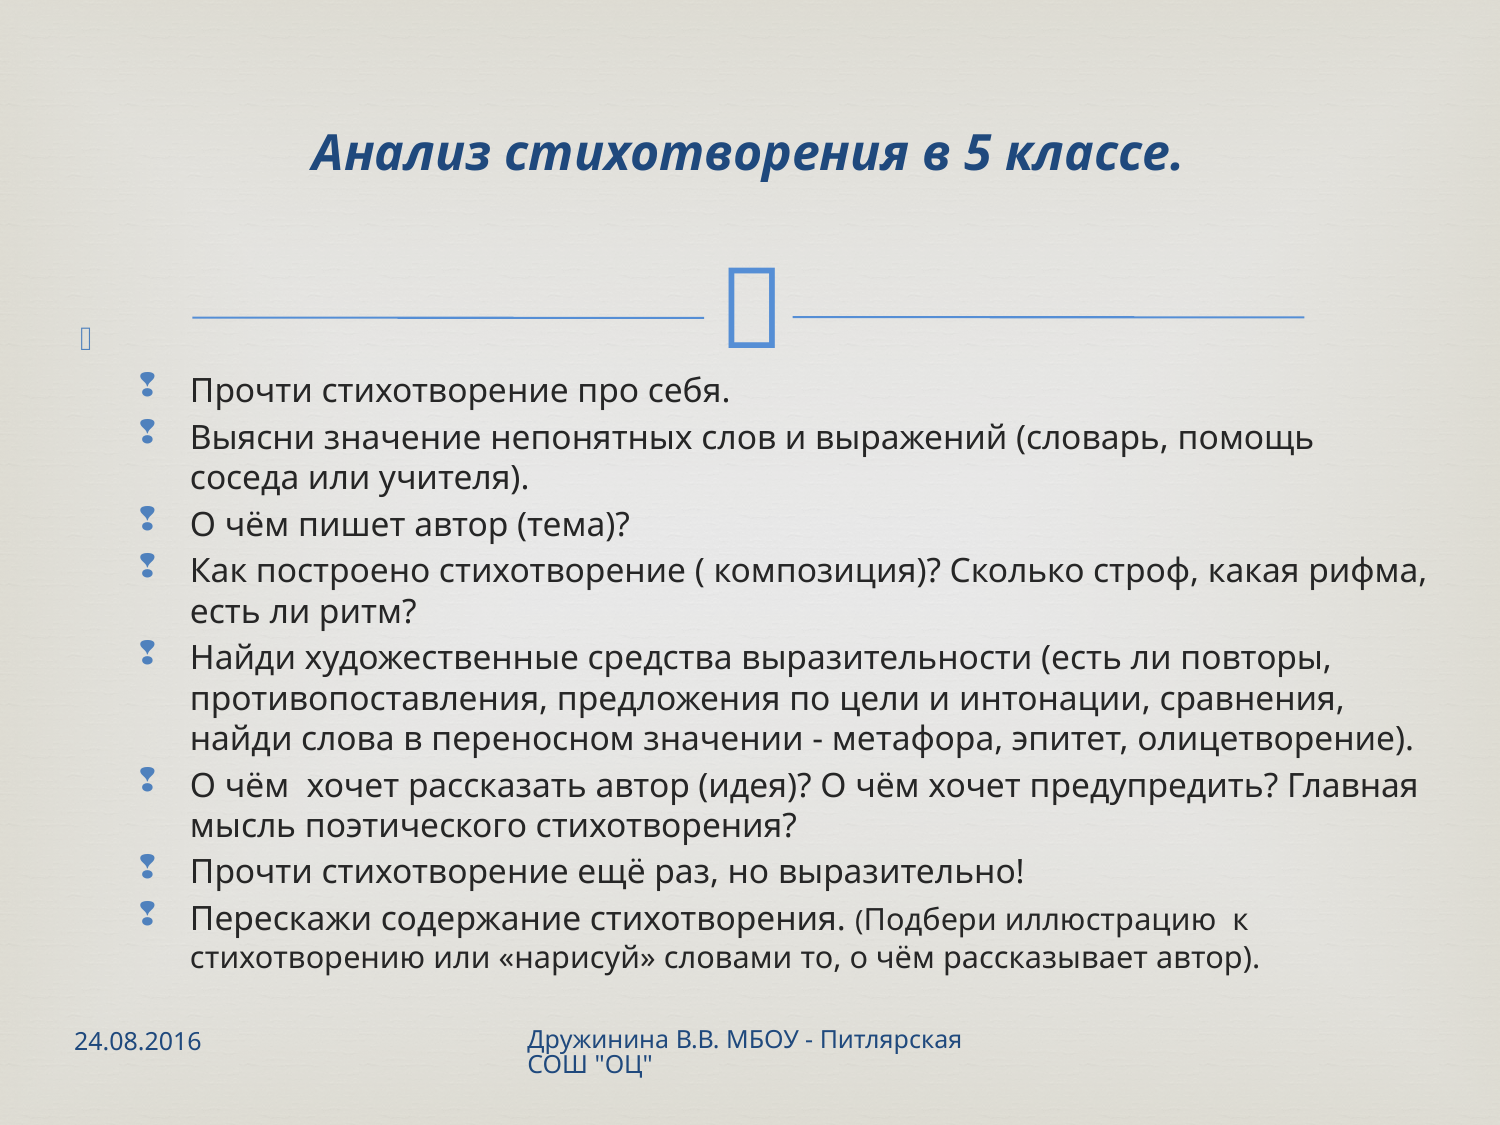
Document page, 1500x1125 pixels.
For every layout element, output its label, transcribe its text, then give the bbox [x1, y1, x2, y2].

footer Дружинина В.В. МБОУ - Питлярская СОШ "ОЦ" [512, 1010, 988, 1071]
list Прочти стихотворение про себя. Выясни значение непонятных слов и выражений (словарь, помощь соседа или учителя). О чём пишет автор (тема)? Как построено стихотворение ( композиция)? Сколько строф, какая рифма, есть ли ритм? Найди художественные средства выразительности (есть ли повторы, противопоставления, предложения по цели и интонации, сравнения, найди слова в переносном значении - метафора, эпитет, олицетворение). О чём хочет рассказать автор (идея)? О чём хочет предупредить? Главная мысль поэтического стихотворения? Прочти стихотворение ещё раз, но выразительно! Перескажи содержание стихотворения. (Подбери иллюстрацию к стихотворению или «нарисуй» словами то, о чём рассказывает автор). [64, 314, 1447, 1005]
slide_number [59, 1010, 410, 1071]
title Анализ стихотворения в 5 классе. [112, 93, 1386, 267]
